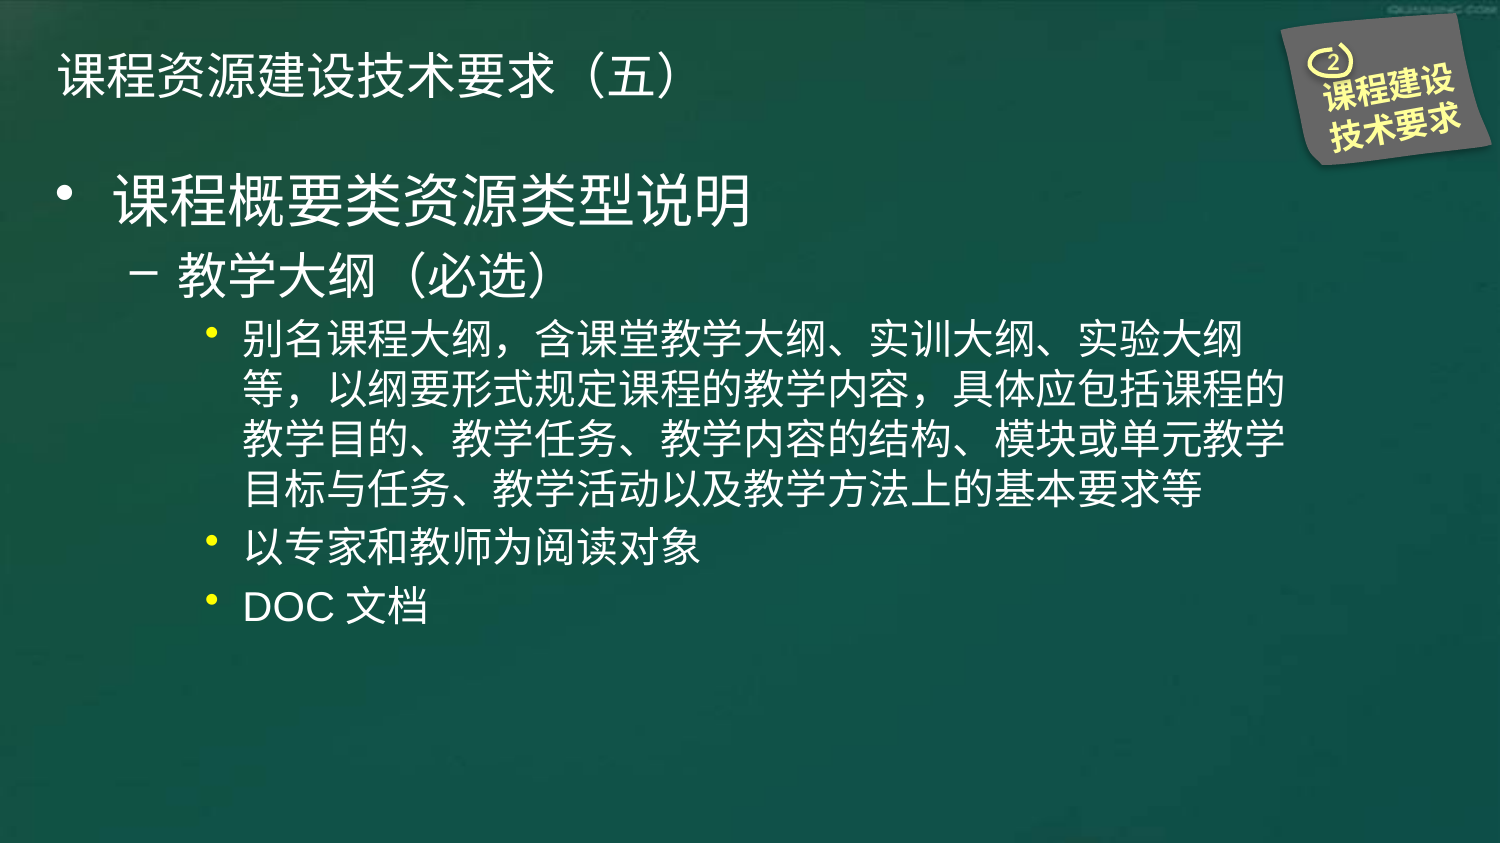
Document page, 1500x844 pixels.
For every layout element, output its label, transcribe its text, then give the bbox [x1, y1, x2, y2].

title 课程资源建设技术要求（五） [41, 37, 957, 112]
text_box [1280, 12, 1492, 167]
picture [0, 0, 1500, 843]
list 课程概要类资源类型说明 教学大纲（必选） 别名课程大纲，含课堂教学大纲、实训大纲、实验大纲等，以纲要形式规定课程的教学内容，具体应包括课程的教学目的、教学任务、教学内容的结构、模块或单元教学目标与任务、教学活动以及教学方法上的基本要求等 以专家和教师为阅读对象 DOC文档 [40, 156, 1341, 752]
